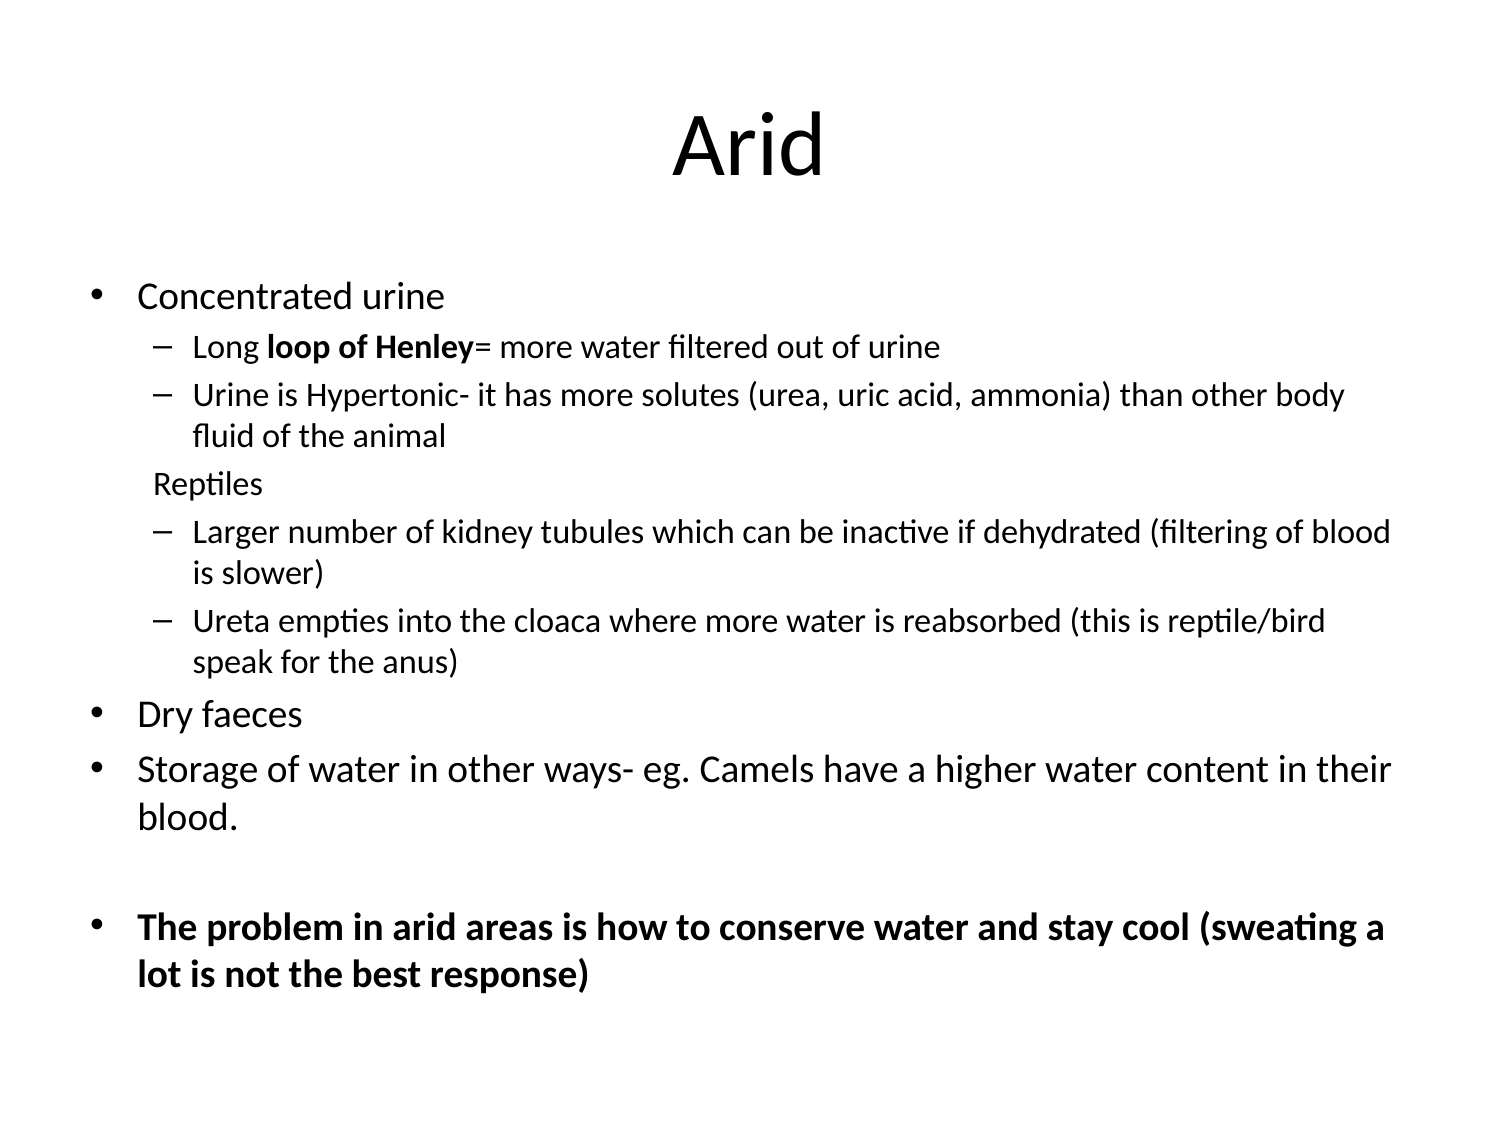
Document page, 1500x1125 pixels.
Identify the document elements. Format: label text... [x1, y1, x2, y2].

title Arid [75, 45, 1425, 233]
list Concentrated urine Long loop of Henley= more water filtered out of urine Urine is Hypertonic- it has more solutes (urea, uric acid, ammonia) than other body fluid of the animal Reptiles Larger number of kidney tubules which can be inactive if dehydrated (filtering of blood is slower) Ureta empties into the cloaca where more water is reabsorbed (this is reptile/bird speak for the anus) Dry faeces Storage of water in other ways- eg. Camels have a higher water content in their blood. The problem in arid areas is how to conserve water and stay cool (sweating a lot is not the best response) [75, 262, 1425, 1005]
